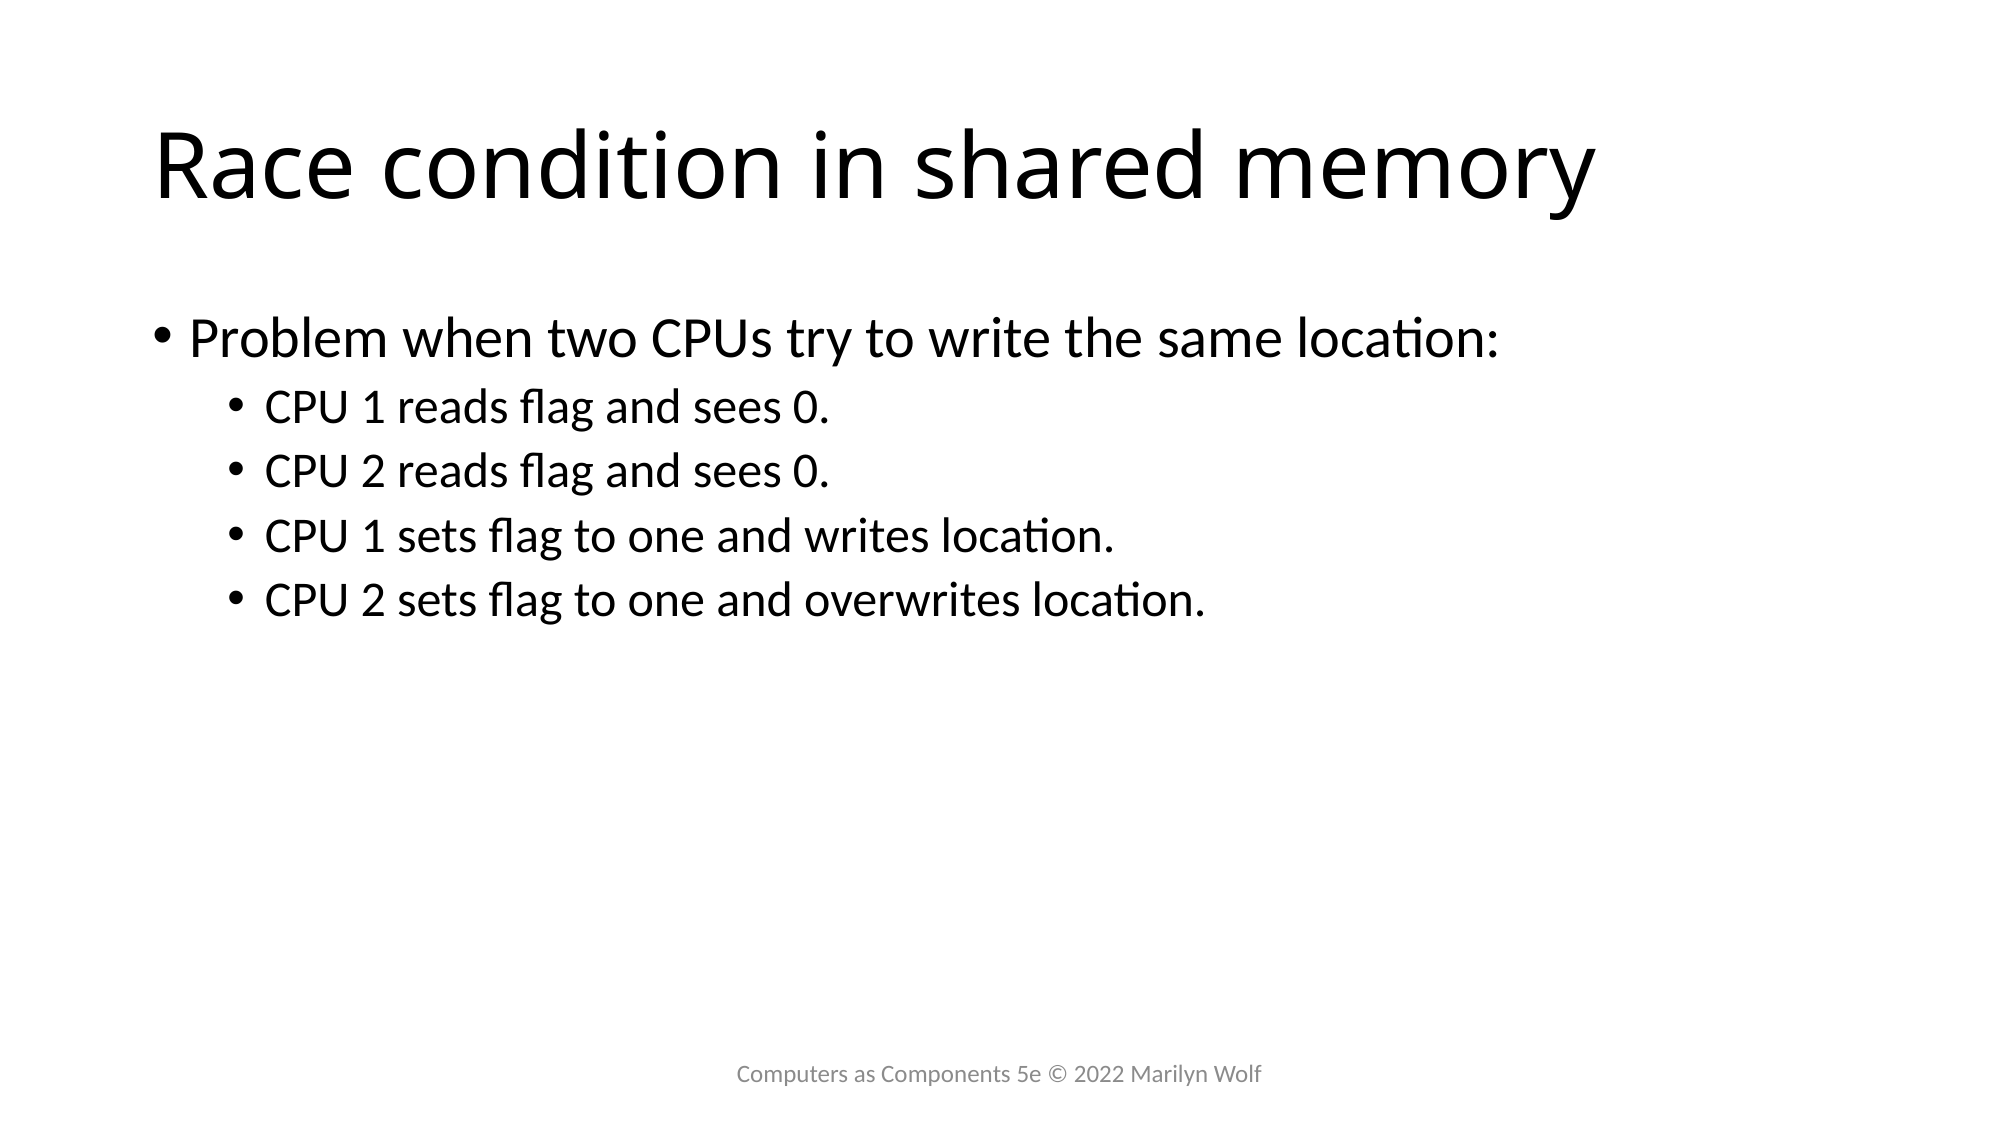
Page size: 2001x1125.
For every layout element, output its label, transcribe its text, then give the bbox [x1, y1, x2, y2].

footer Computers as Components 5e © 2022 Marilyn Wolf [662, 1042, 1338, 1103]
list Problem when two CPUs try to write the same location: CPU 1 reads flag and sees 0. CPU 2 reads flag and sees 0. CPU 1 sets flag to one and writes location. CPU 2 sets flag to one and overwrites location. [137, 299, 1863, 1014]
title Race condition in shared memory [137, 59, 1863, 278]
